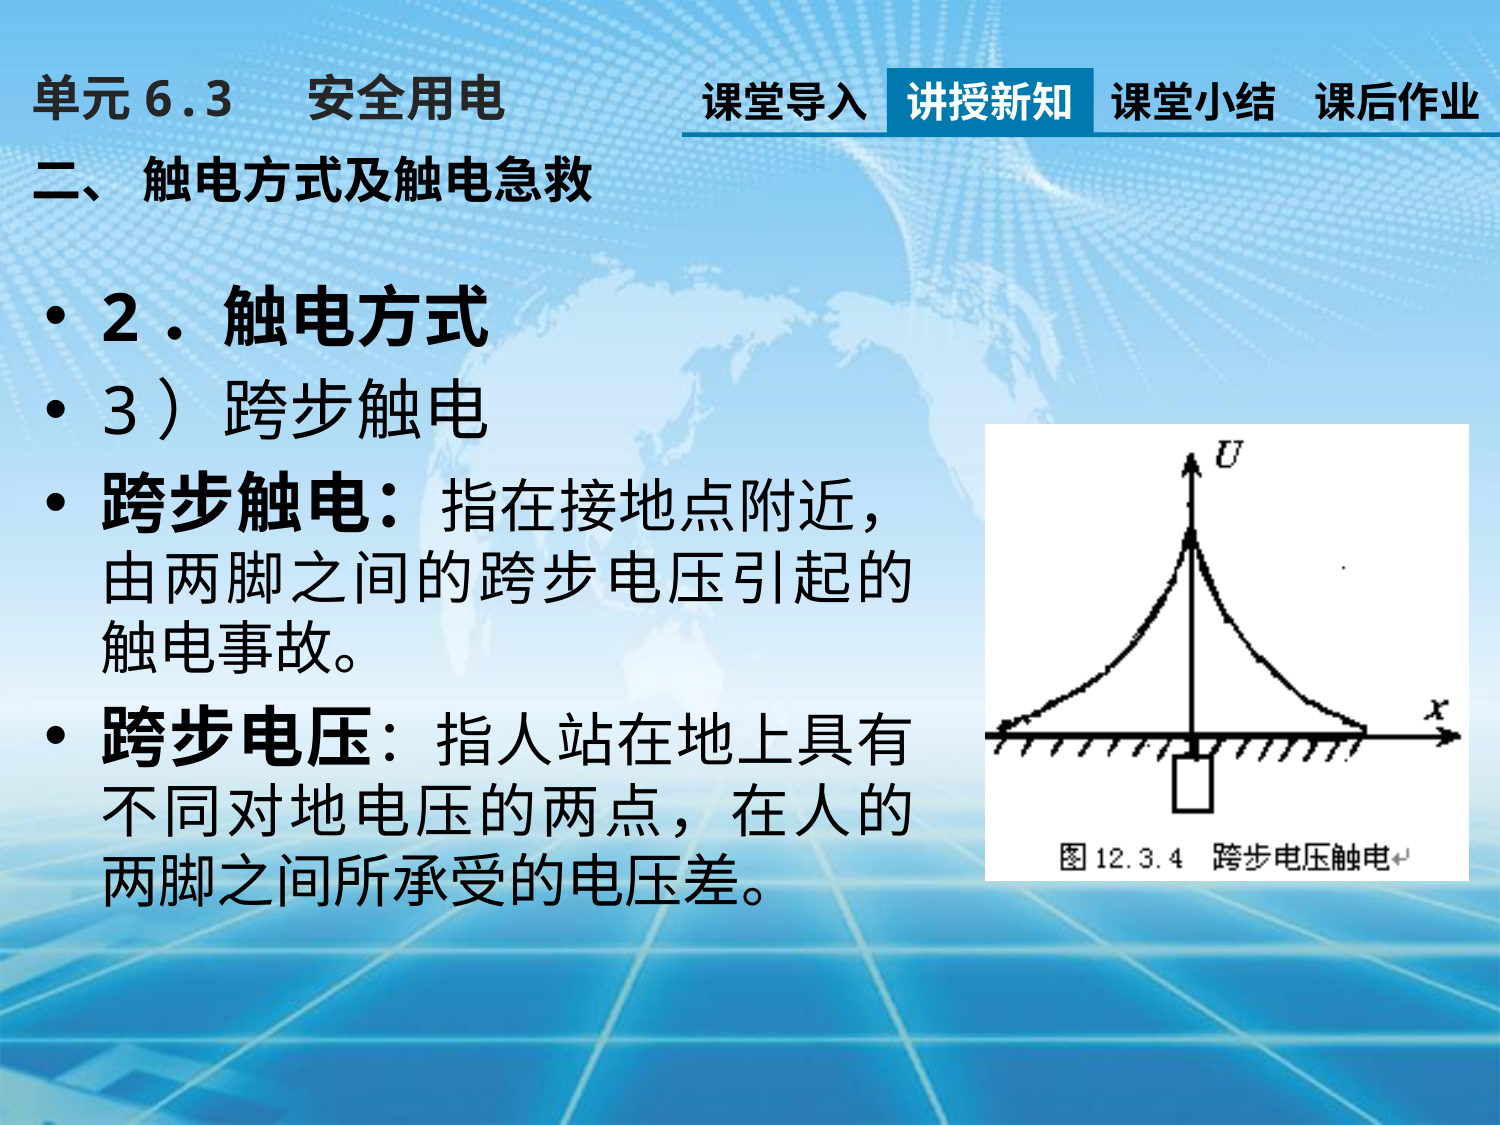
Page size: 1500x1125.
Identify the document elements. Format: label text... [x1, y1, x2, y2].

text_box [16, 59, 1500, 135]
text_box 2．触电方式 3）跨步触电 跨步触电：指在接地点附近，由两脚之间的跨步电压引起的触电事故。 跨步电压：指人站在地上具有不同对地电压的两点，在人的两脚之间所承受的电压差。 [29, 267, 930, 970]
picture [0, 0, 1500, 1125]
text_box 二、 触电方式及触电急救 [17, 140, 767, 276]
